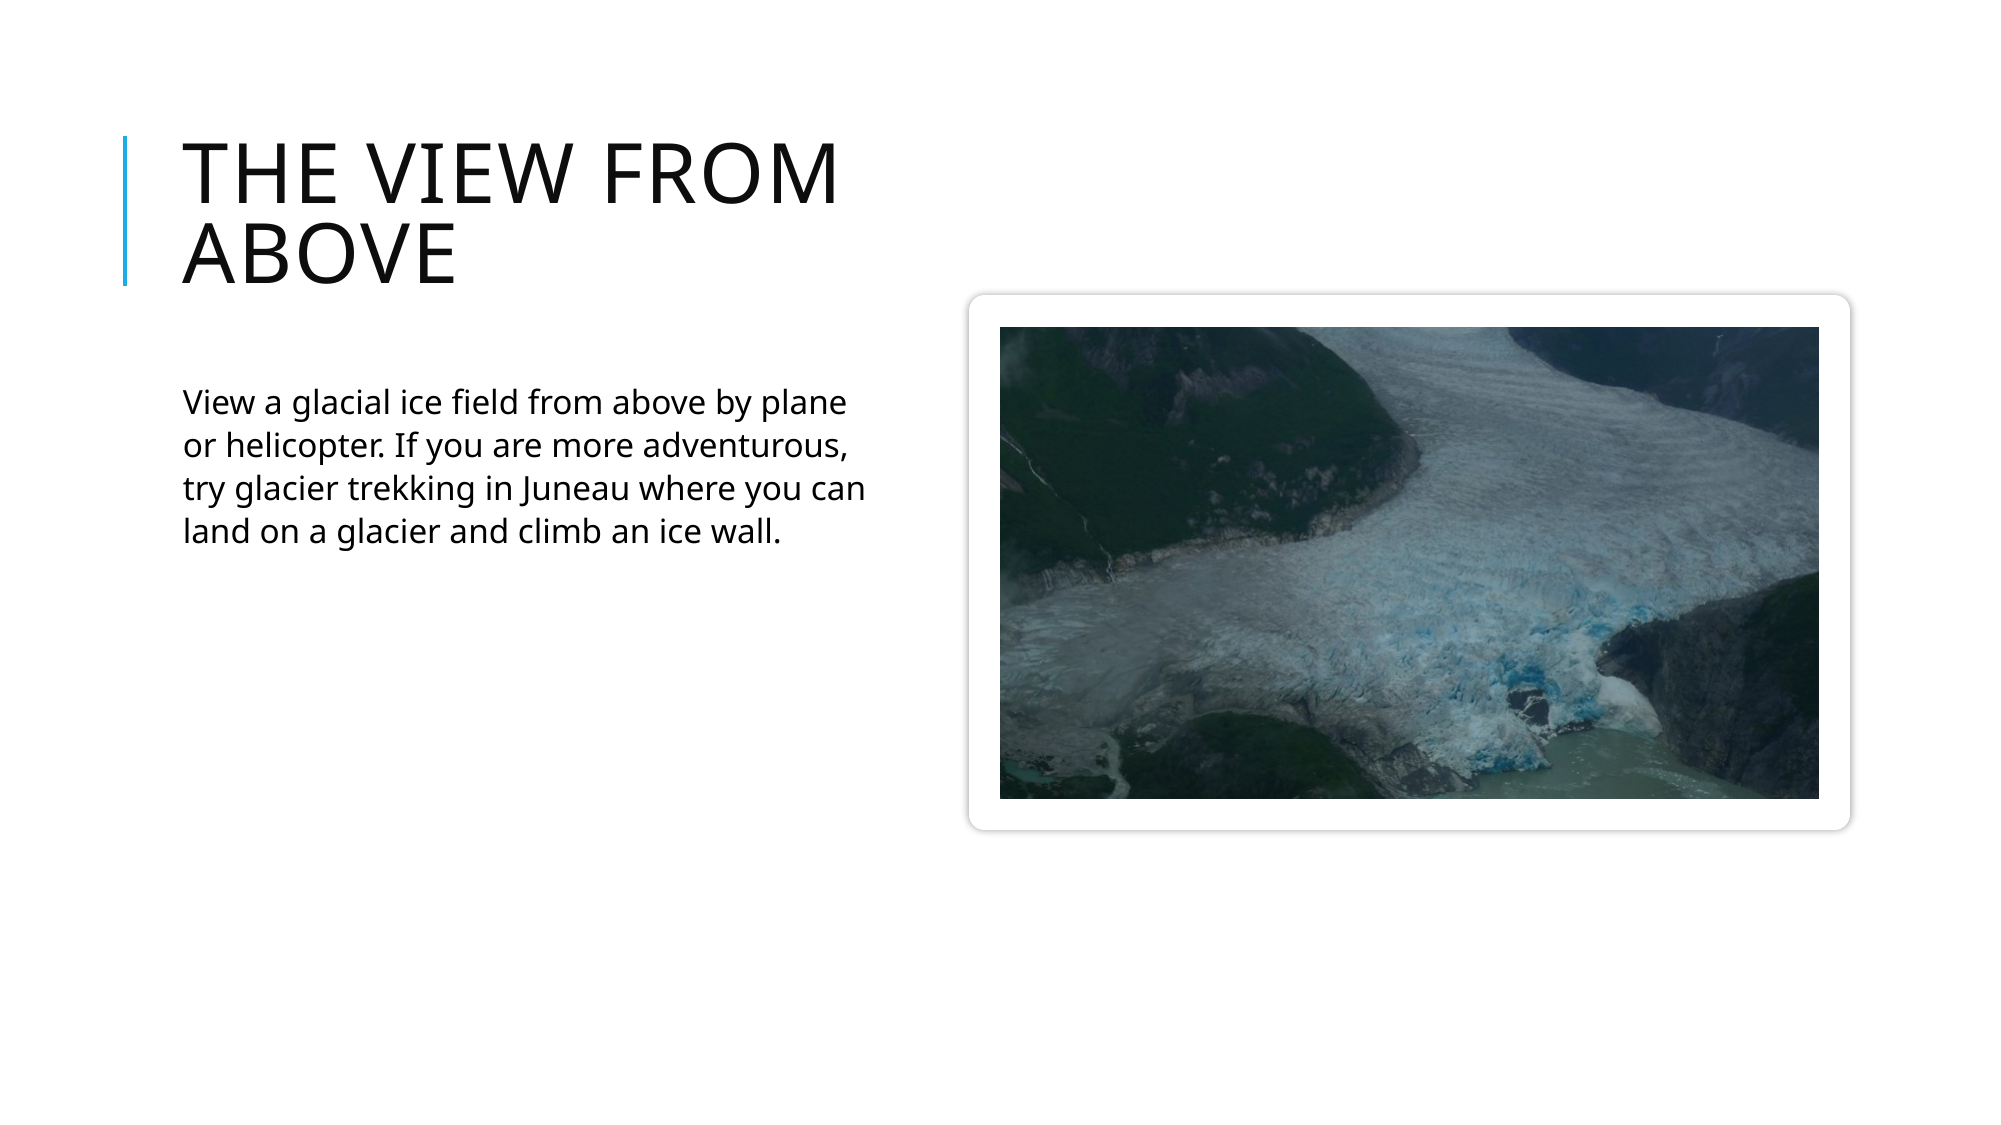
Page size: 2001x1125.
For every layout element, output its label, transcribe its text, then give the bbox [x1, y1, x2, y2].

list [999, 326, 1820, 799]
list View a glacial ice field from above by plane or helicopter. If you are more adventurous, try glacier trekking in Juneau where you can land on a glacier and climb an ice wall. [168, 370, 888, 988]
title The view from Above [168, 77, 888, 363]
